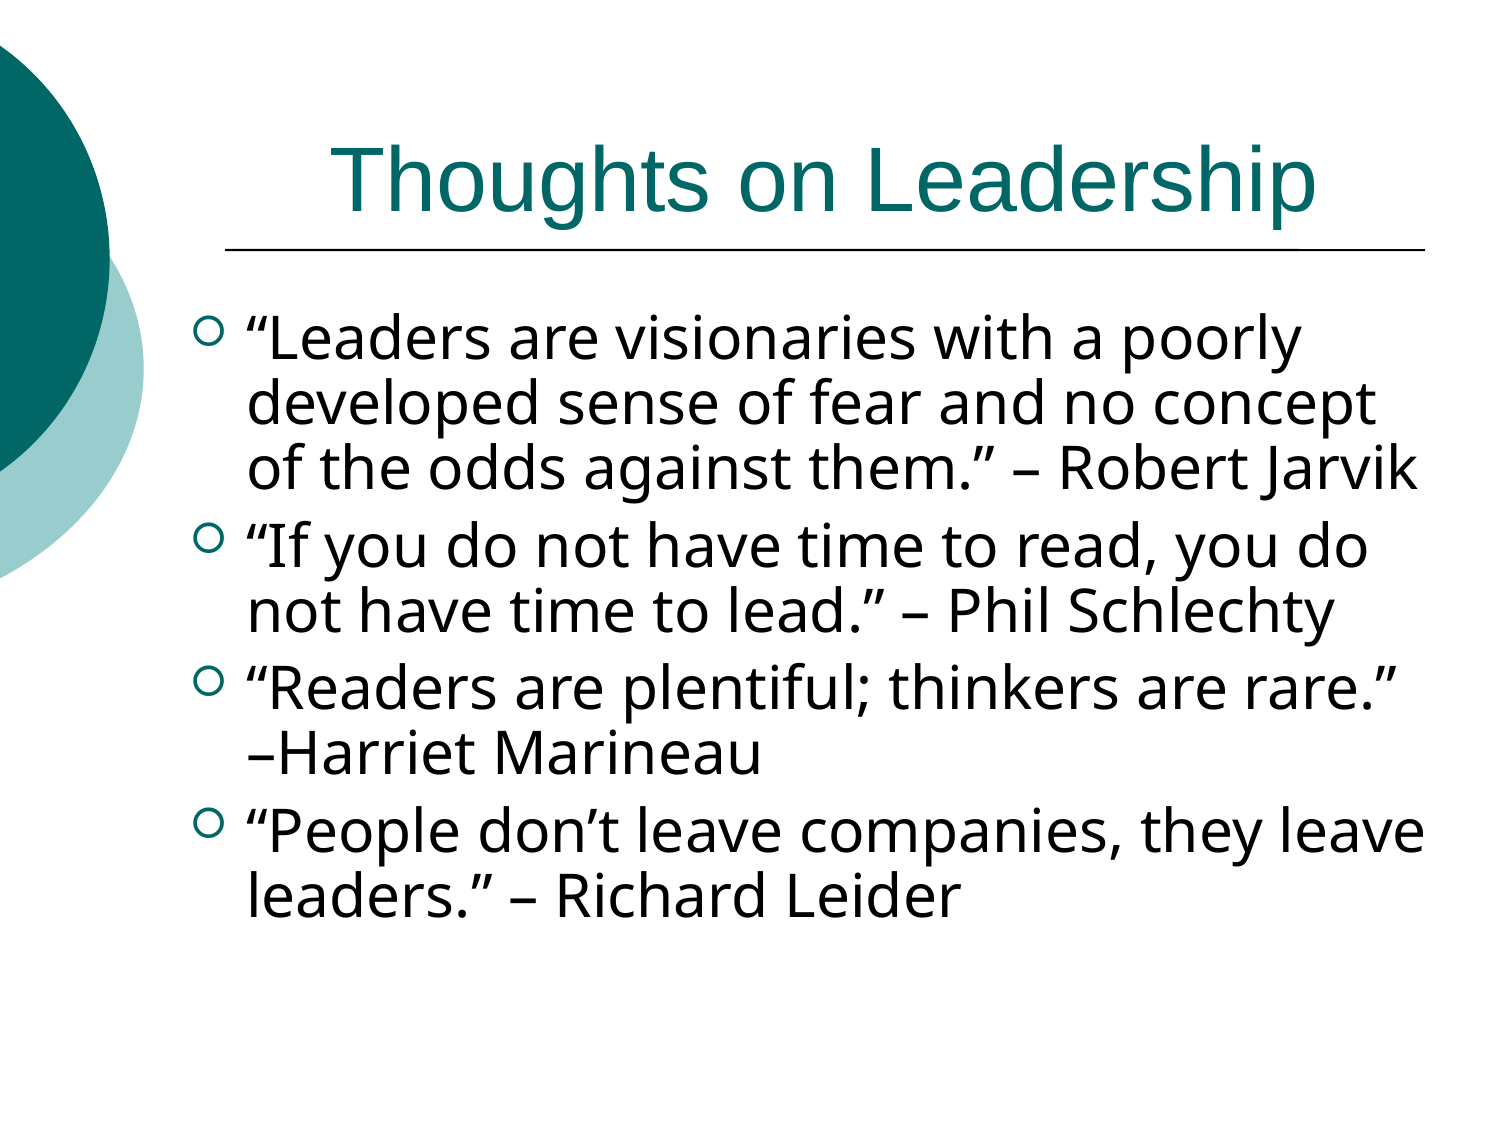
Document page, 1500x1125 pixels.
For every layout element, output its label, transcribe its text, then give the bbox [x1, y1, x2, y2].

list “Leaders are visionaries with a poorly developed sense of fear and no concept of the odds against them.” – Robert Jarvik “If you do not have time to read, you do not have time to lead.” – Phil Schlechty “Readers are plentiful; thinkers are rare.” –Harriet Marineau “People don’t leave companies, they leave leaders.” – Richard Leider [174, 299, 1451, 1088]
title Thoughts on Leadership [224, 49, 1425, 238]
